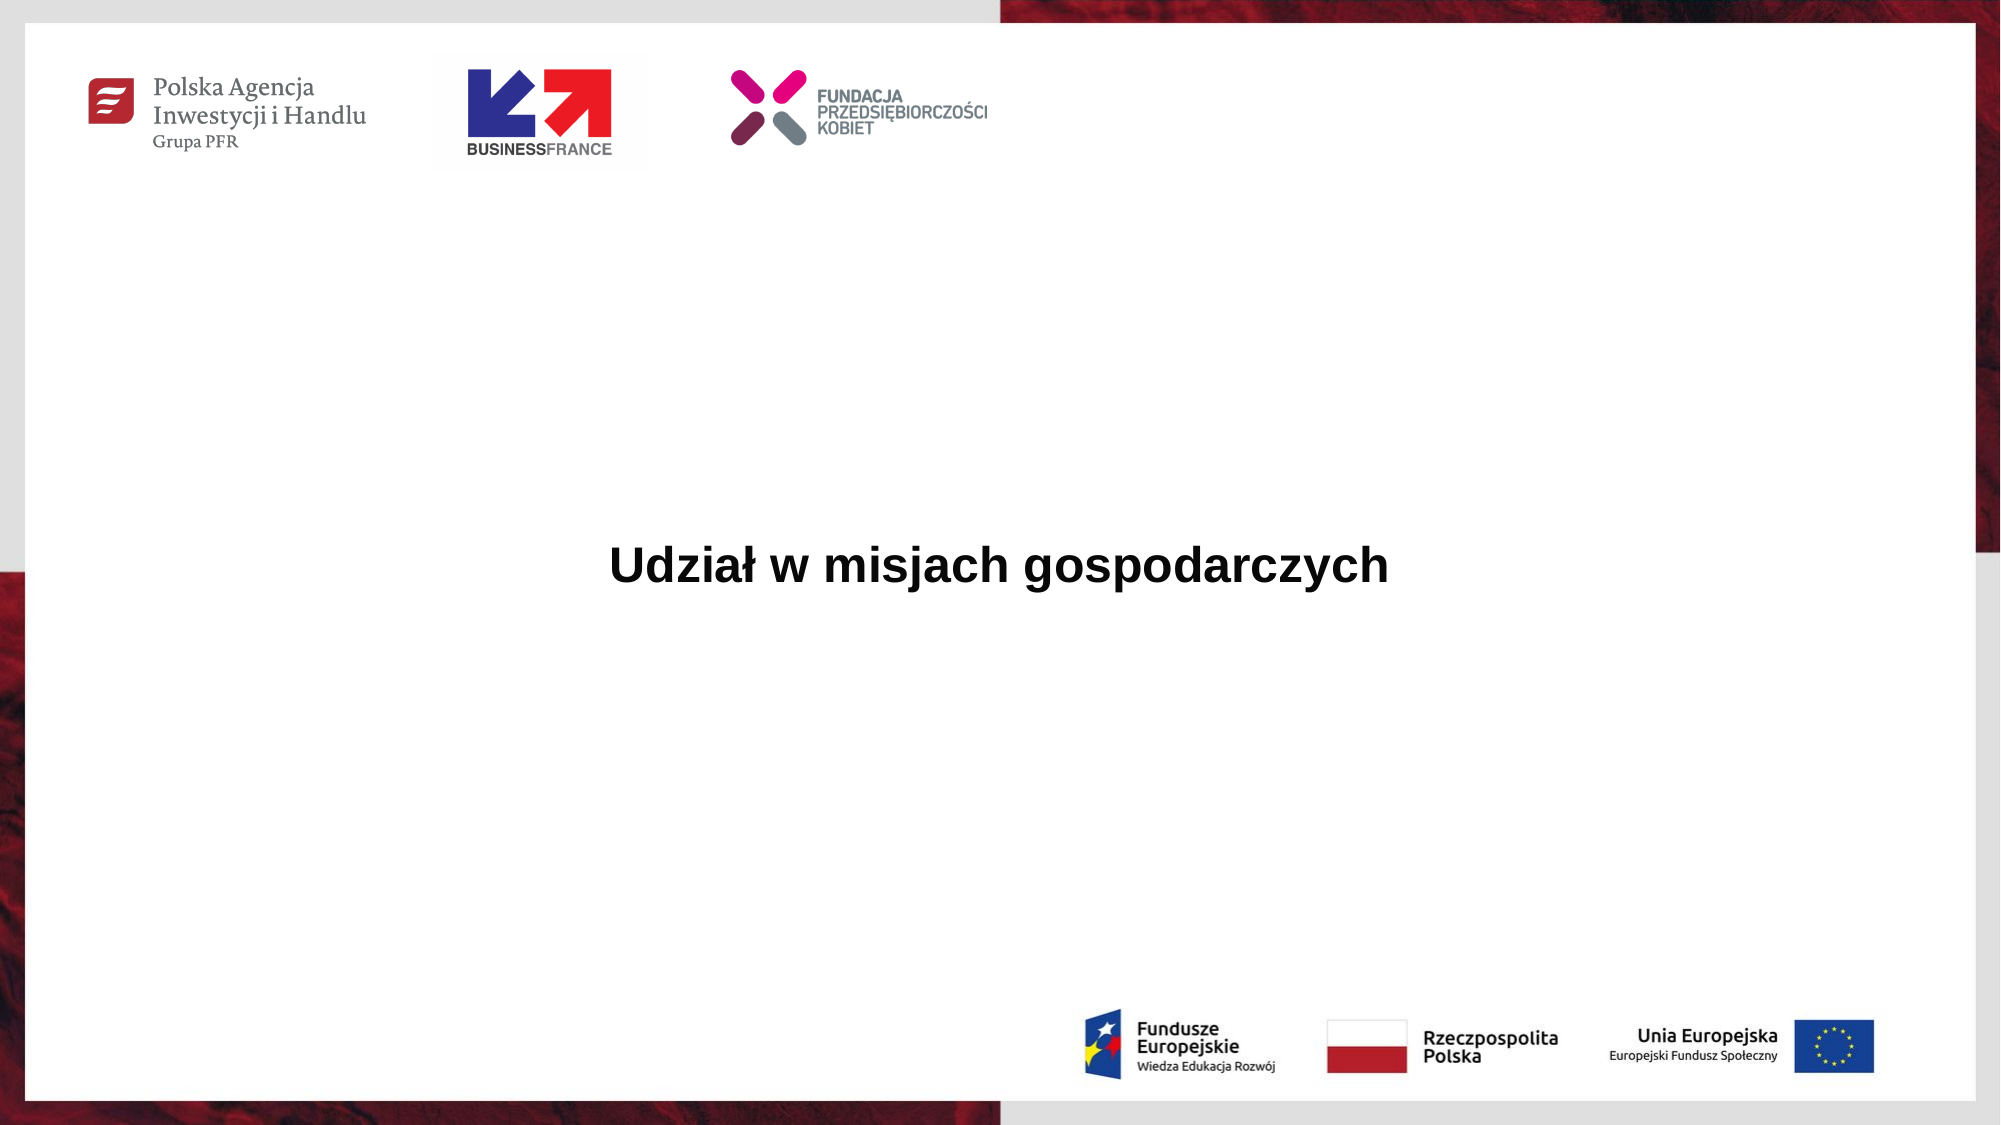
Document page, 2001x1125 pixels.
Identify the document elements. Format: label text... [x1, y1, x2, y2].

picture [0, 0, 2001, 1125]
text_box Udział w misjach gospodarczych [453, 528, 1547, 597]
